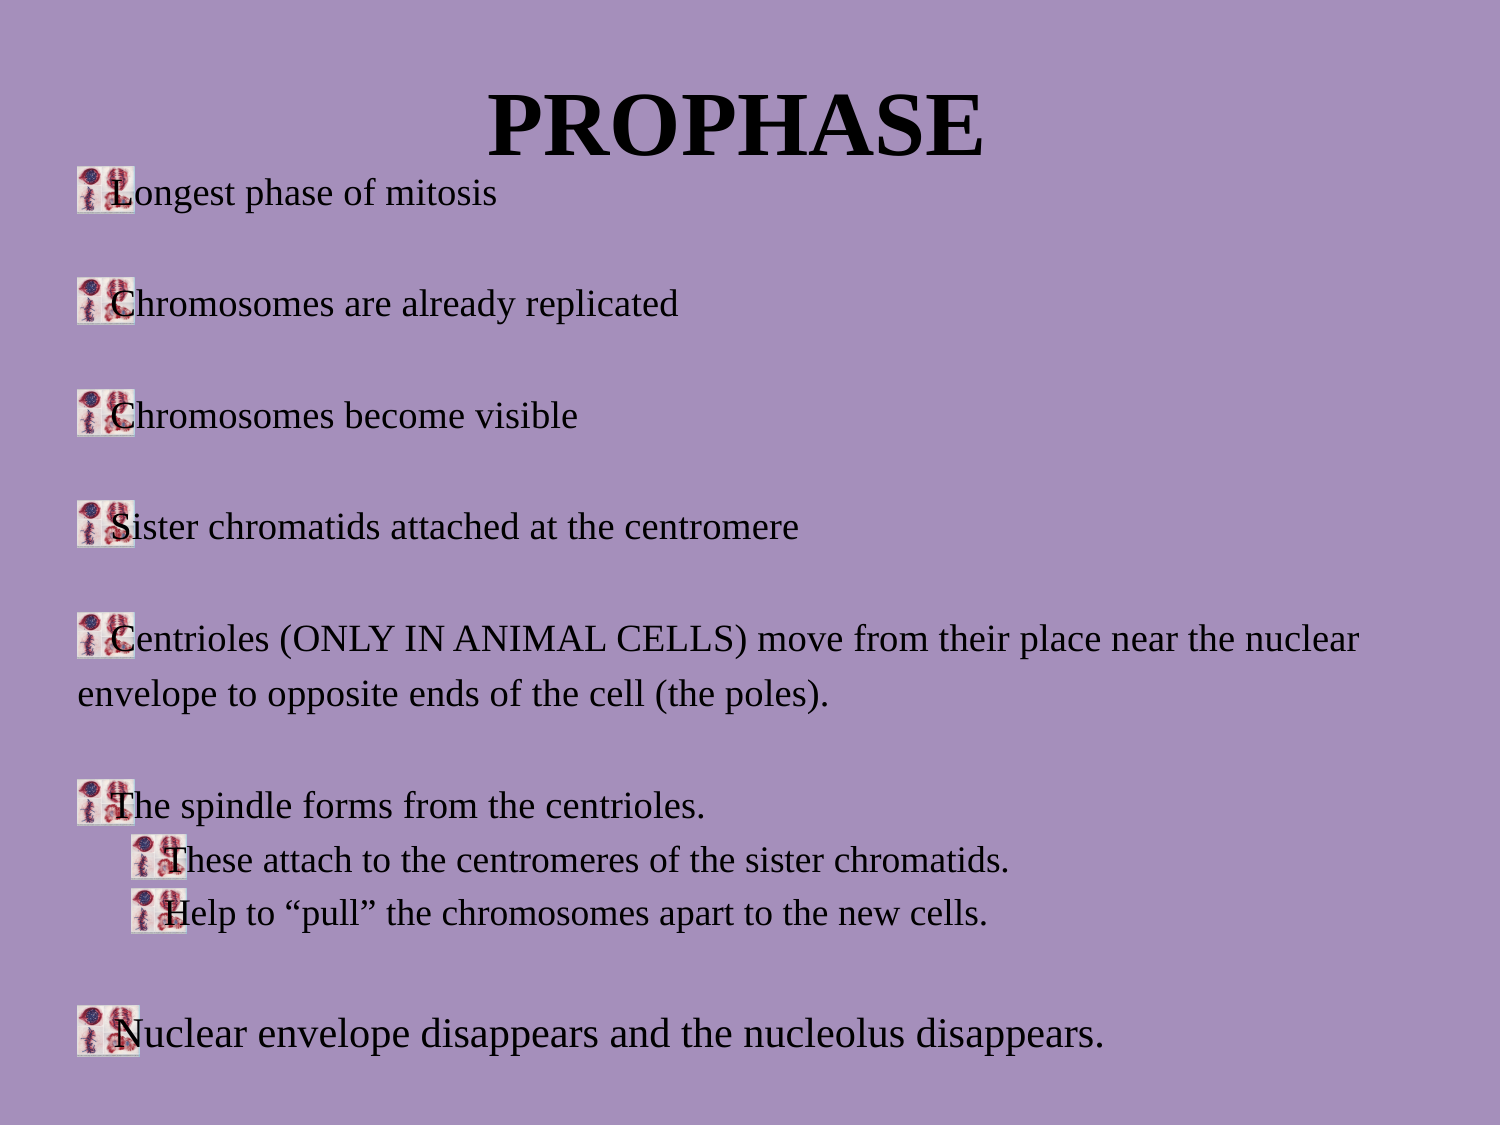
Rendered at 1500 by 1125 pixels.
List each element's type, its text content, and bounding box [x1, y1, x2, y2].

picture [77, 500, 125, 548]
picture [77, 166, 125, 214]
picture [131, 888, 178, 934]
title PROPHASE [62, 24, 1413, 149]
picture [131, 834, 178, 880]
picture [77, 277, 125, 325]
picture [77, 779, 125, 826]
list Longest phase of mitosis Chromosomes are already replicated Chromosomes become visible Sister chromatids attached at the centromere Centrioles (ONLY IN ANIMAL CELLS) move from their place near the nuclear envelope to opposite ends of the cell (the poles). The spindle forms from the centrioles. These attach to the centromeres of the sister chromatids. Help to “pull” the chromosomes apart to the new cells. Nuclear envelope disappears and the nucleolus disappears. [62, 149, 1413, 1075]
picture [77, 1005, 129, 1057]
picture [77, 612, 125, 659]
picture [77, 389, 125, 437]
